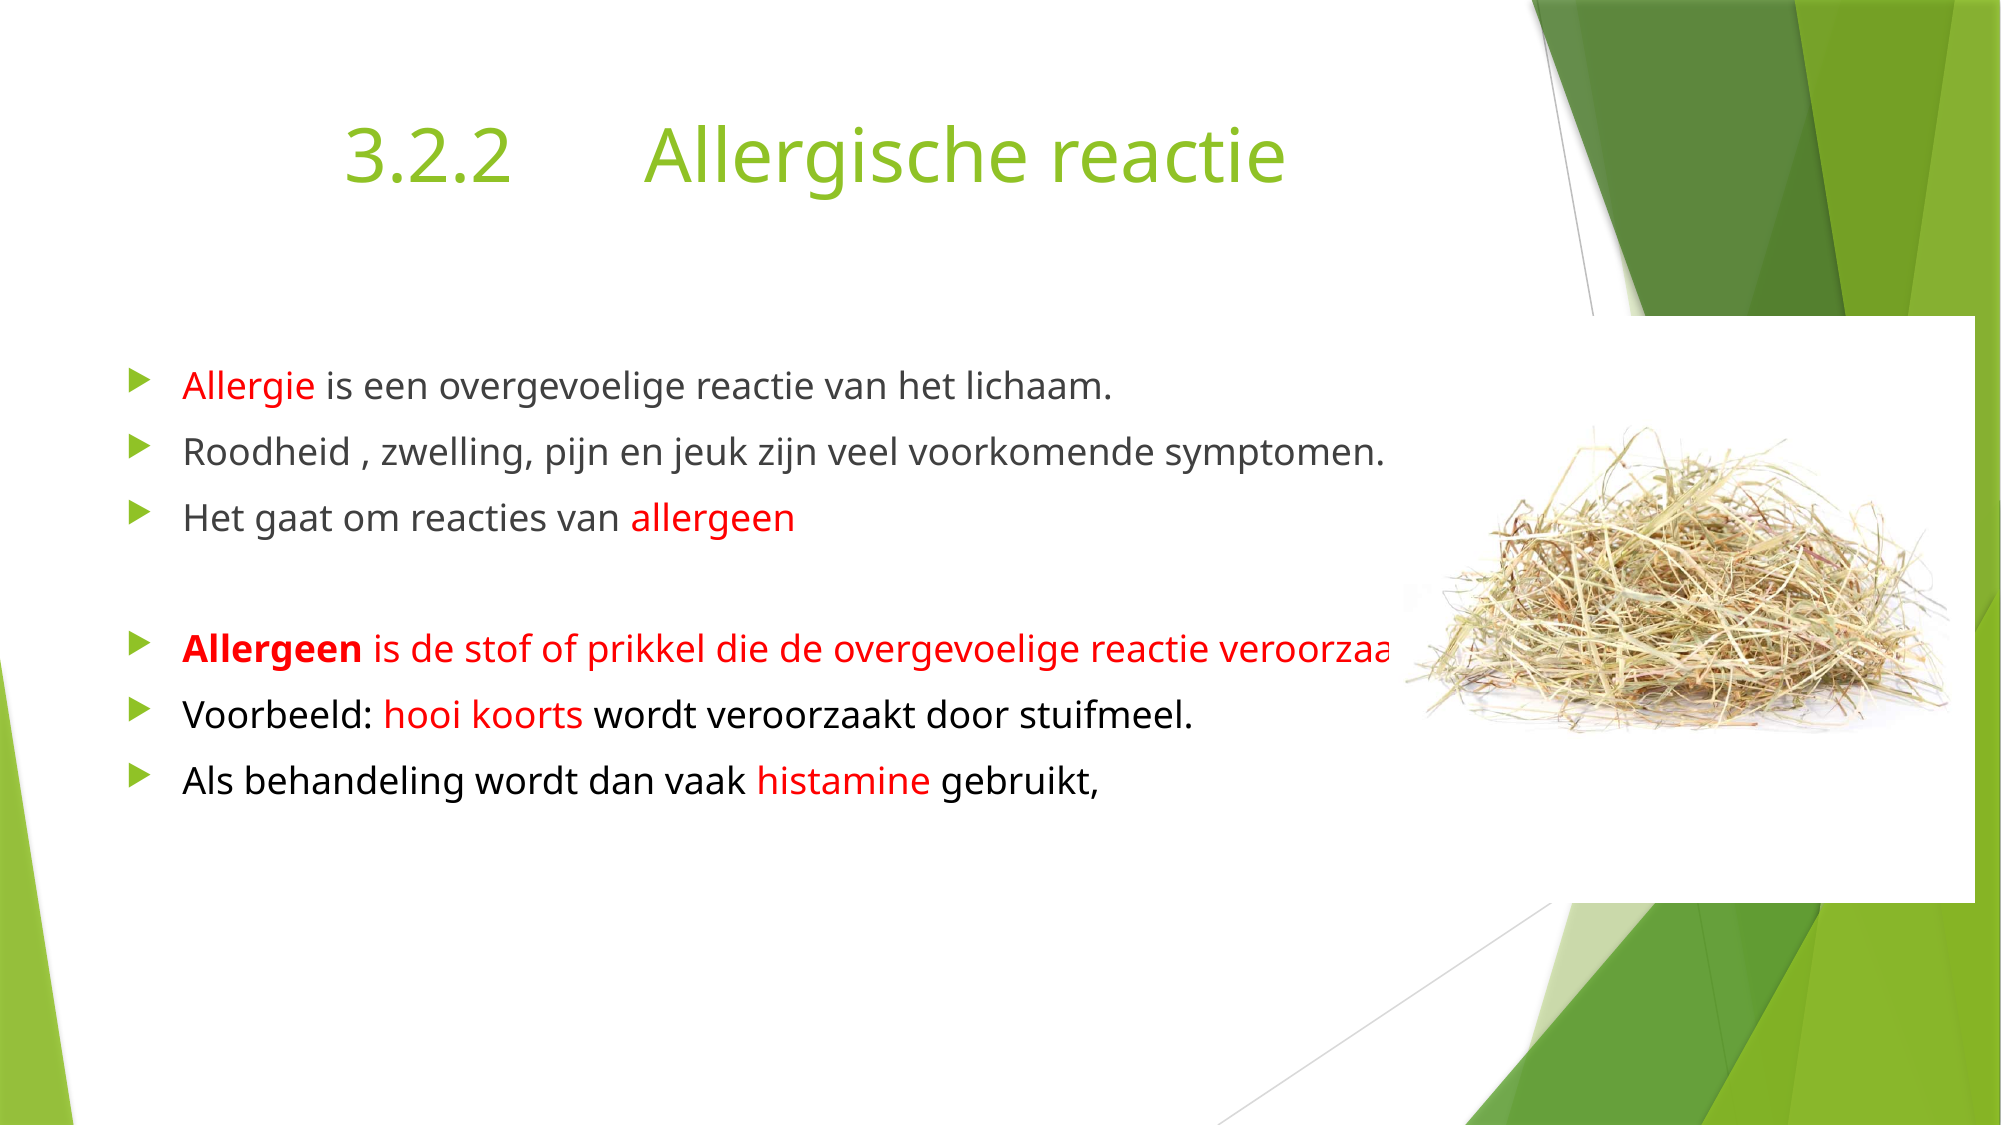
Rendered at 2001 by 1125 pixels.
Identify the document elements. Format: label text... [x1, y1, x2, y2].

list Allergie is een overgevoelige reactie van het lichaam. Roodheid , zwelling, pijn en jeuk zijn veel voorkomende symptomen. Het gaat om reacties van allergeen Allergeen is de stof of prikkel die de overgevoelige reactie veroorzaakt Voorbeeld: hooi koorts wordt veroorzaakt door stuifmeel. Als behandeling wordt dan vaak histamine gebruikt, [111, 354, 1522, 992]
title 3.2.2 Allergische reactie [111, 99, 1522, 317]
picture [1388, 316, 1976, 903]
